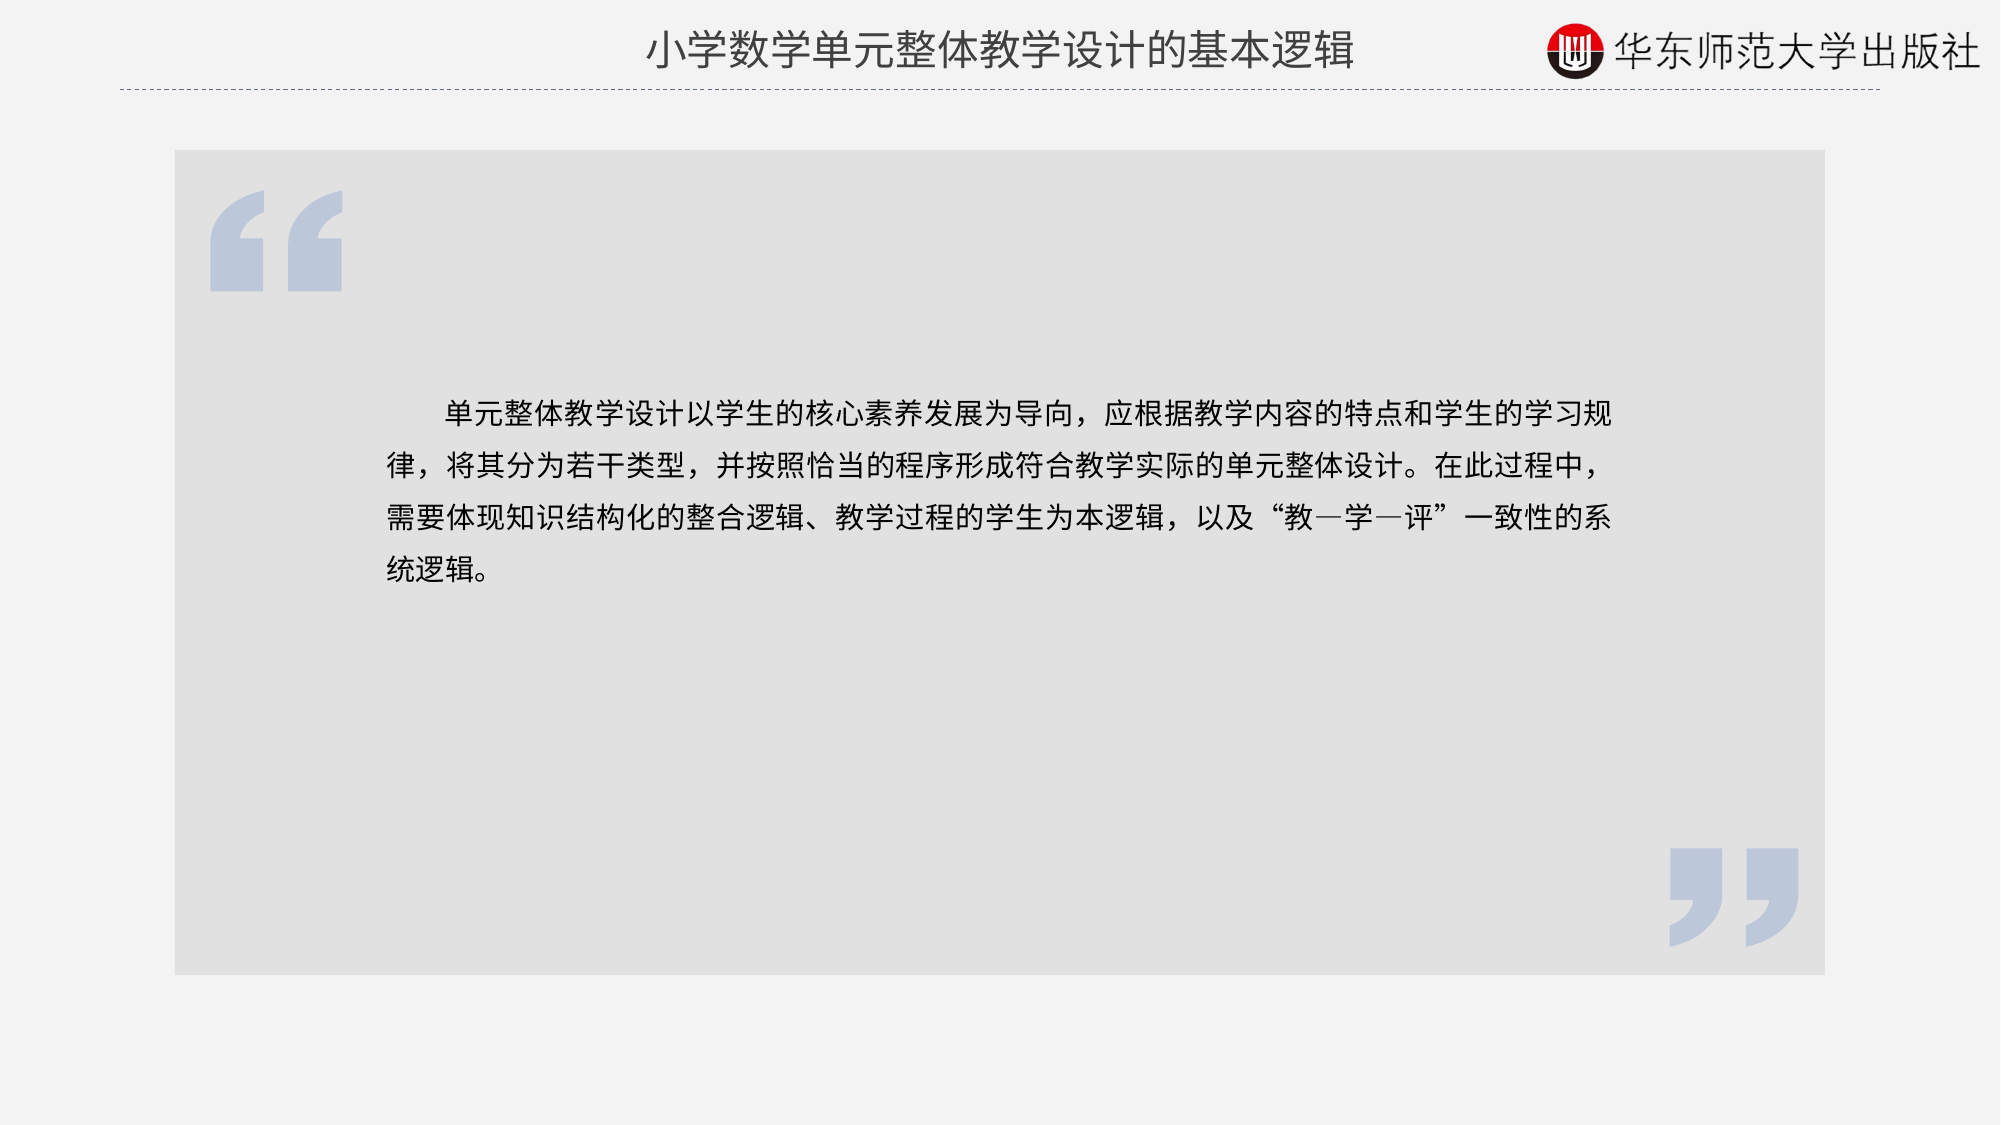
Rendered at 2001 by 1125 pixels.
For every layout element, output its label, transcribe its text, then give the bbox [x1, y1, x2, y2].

text_box [174, 149, 1826, 976]
text_box [287, 189, 344, 293]
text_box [1536, 13, 1989, 83]
text_box [1668, 847, 1724, 949]
text_box [1744, 847, 1800, 949]
text_box 单元整体教学设计以学生的核心素养发展为导向，应根据教学内容的特点和学生的学习规律，将其分为若干类型，并按照恰当的程序形成符合教学实际的单元整体设计。在此过程中，需要体现知识结构化的整合逻辑、教学过程的学生为本逻辑，以及“教—学—评”一致性的系统逻辑。 [371, 370, 1629, 594]
text_box 小学数学单元整体教学设计的基本逻辑 [619, 23, 1381, 74]
text_box [209, 189, 265, 293]
